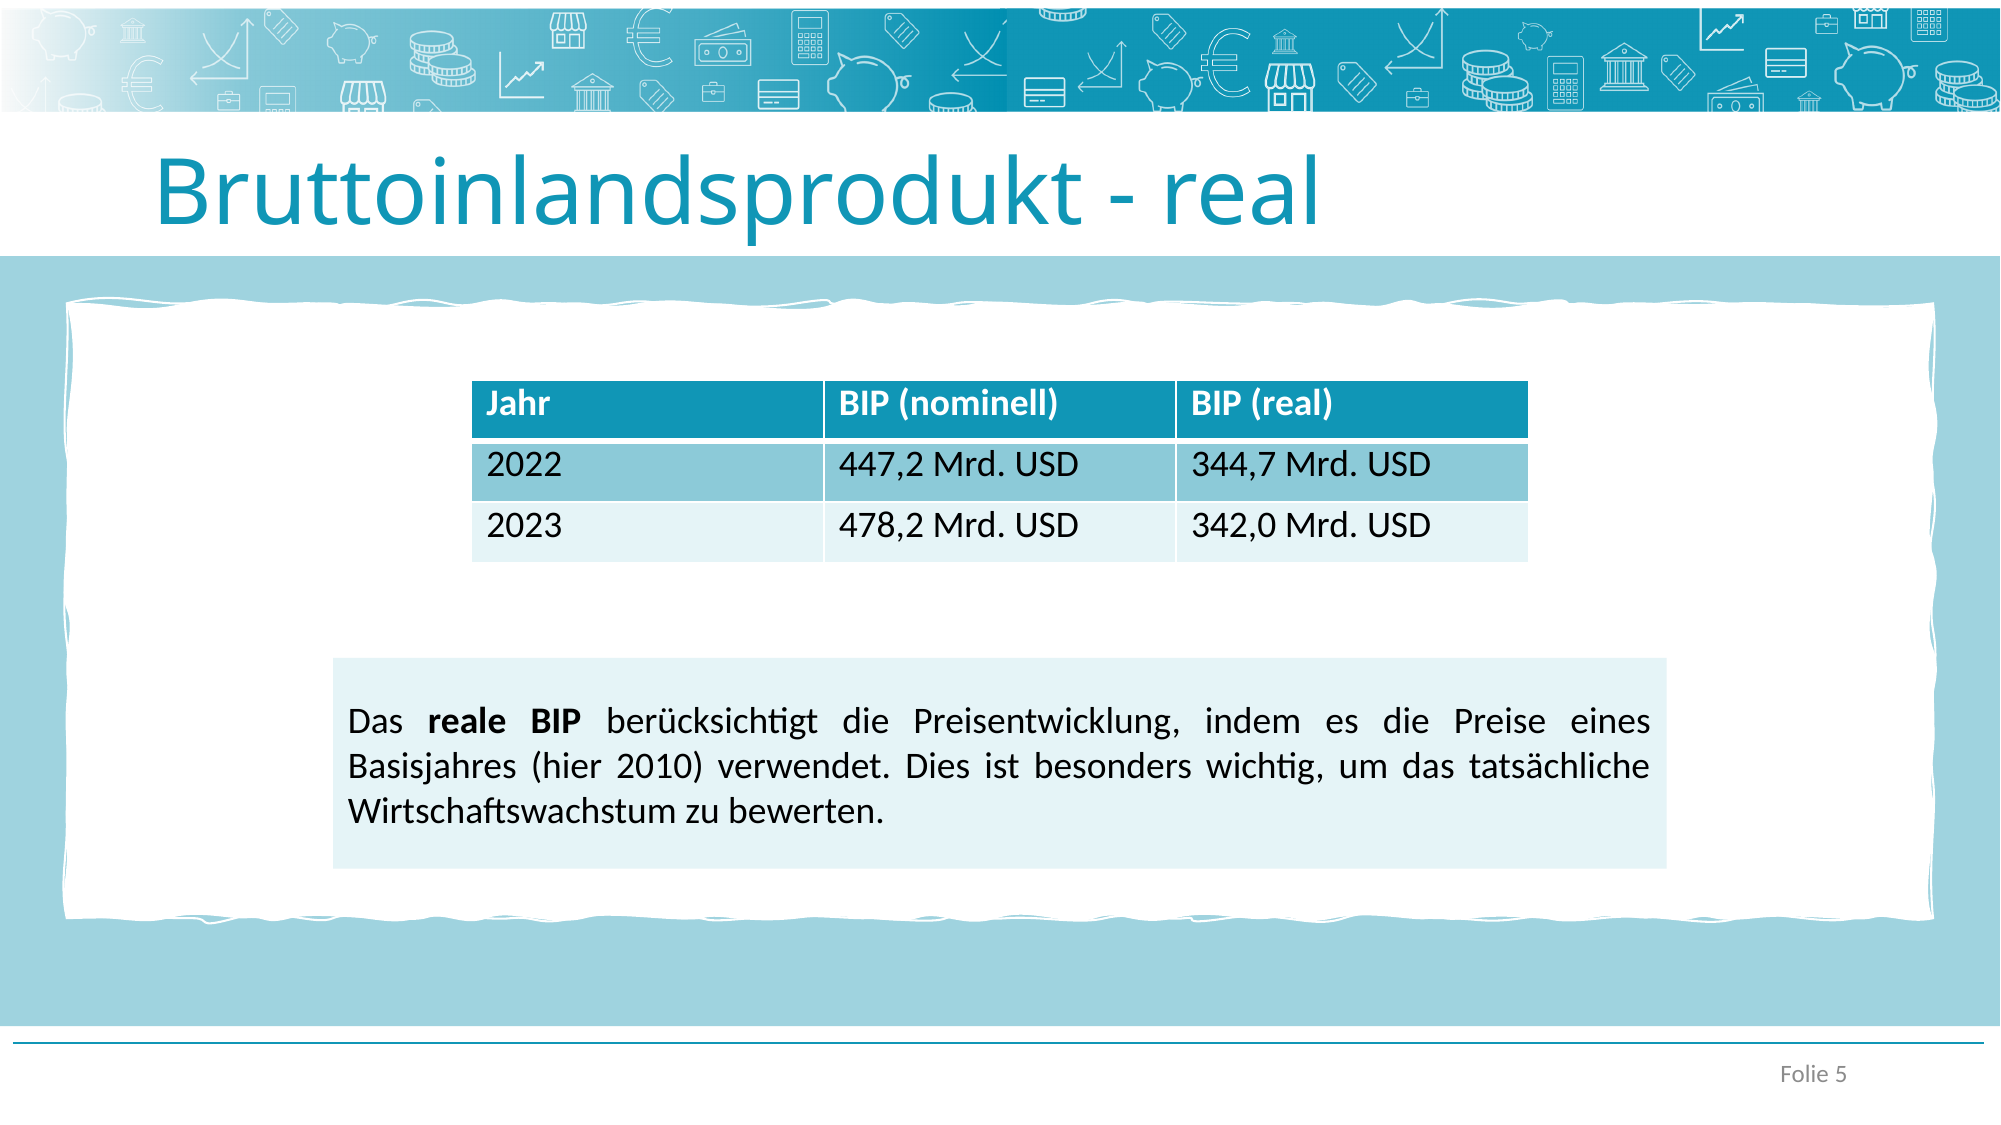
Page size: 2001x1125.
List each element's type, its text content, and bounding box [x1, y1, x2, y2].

picture [1006, 8, 2001, 112]
table_header BIP (nominell) [825, 381, 1175, 438]
table_cell 342,0 Mrd. USD [1177, 503, 1528, 562]
table_header Jahr [472, 381, 823, 438]
picture [1, 8, 964, 112]
title Bruttoinlandsprodukt - real [137, 111, 1863, 278]
slide_number Folie 5 [1412, 1042, 1863, 1103]
picture [970, 99, 974, 109]
table_cell 2022 [472, 444, 823, 501]
table_cell 447,2 Mrd. USD [825, 444, 1175, 501]
table_cell 478,2 Mrd. USD [825, 503, 1175, 562]
table_cell 344,7 Mrd. USD [1177, 444, 1528, 501]
table_cell 2023 [472, 503, 823, 562]
table_header BIP (real) [1177, 381, 1528, 438]
text_box Das reale BIP berücksichtigt die Preisentwicklung, indem es die Preise eines Basisjahres (hier 2010) verwendet. Dies ist besonders wichtig, um das tatsächliche Wirtschaftswachstum zu bewerten. [332, 657, 1668, 870]
text_box [0, 255, 2000, 1027]
text_box [62, 296, 1938, 925]
